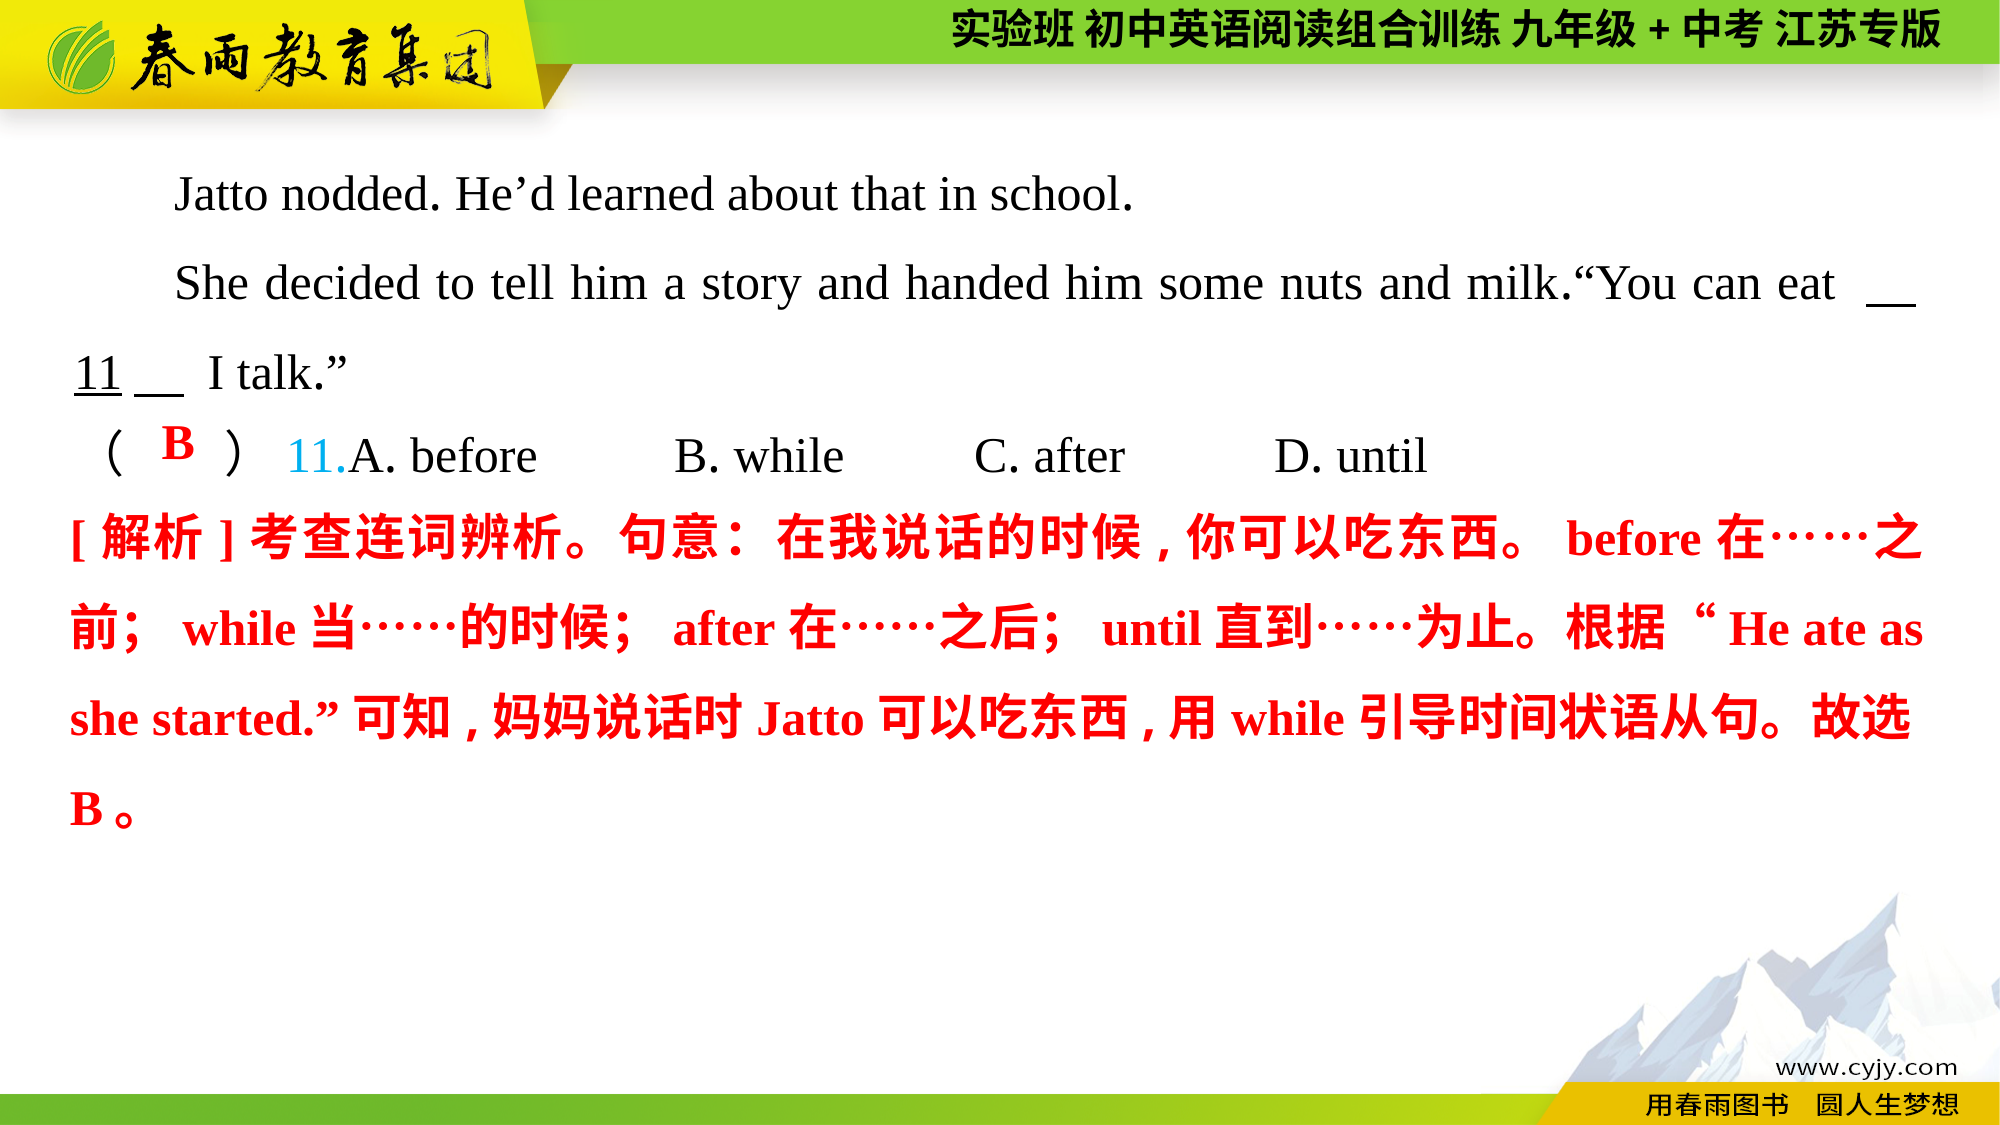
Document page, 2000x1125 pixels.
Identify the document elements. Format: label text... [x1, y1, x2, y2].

text_box B [146, 401, 210, 467]
list Jatto nodded. He’d learned about that in school. She decided to tell him a story and handed him some nuts and milk.“You can eat 11 I talk.” [59, 122, 1944, 385]
text_box [解析]考查连词辨析。句意：在我说话的时候,你可以吃东西。before在……之前；while当……的时候；after在……之后；until直到……为止。根据“He ate as she started.”可知,妈妈说话时Jatto可以吃东西,用while引导时间状语从句。故选B。 [54, 467, 1939, 843]
picture [0, 0, 2000, 1125]
text_box （ ）11.A. before B. while C. after D. until [59, 385, 1944, 491]
